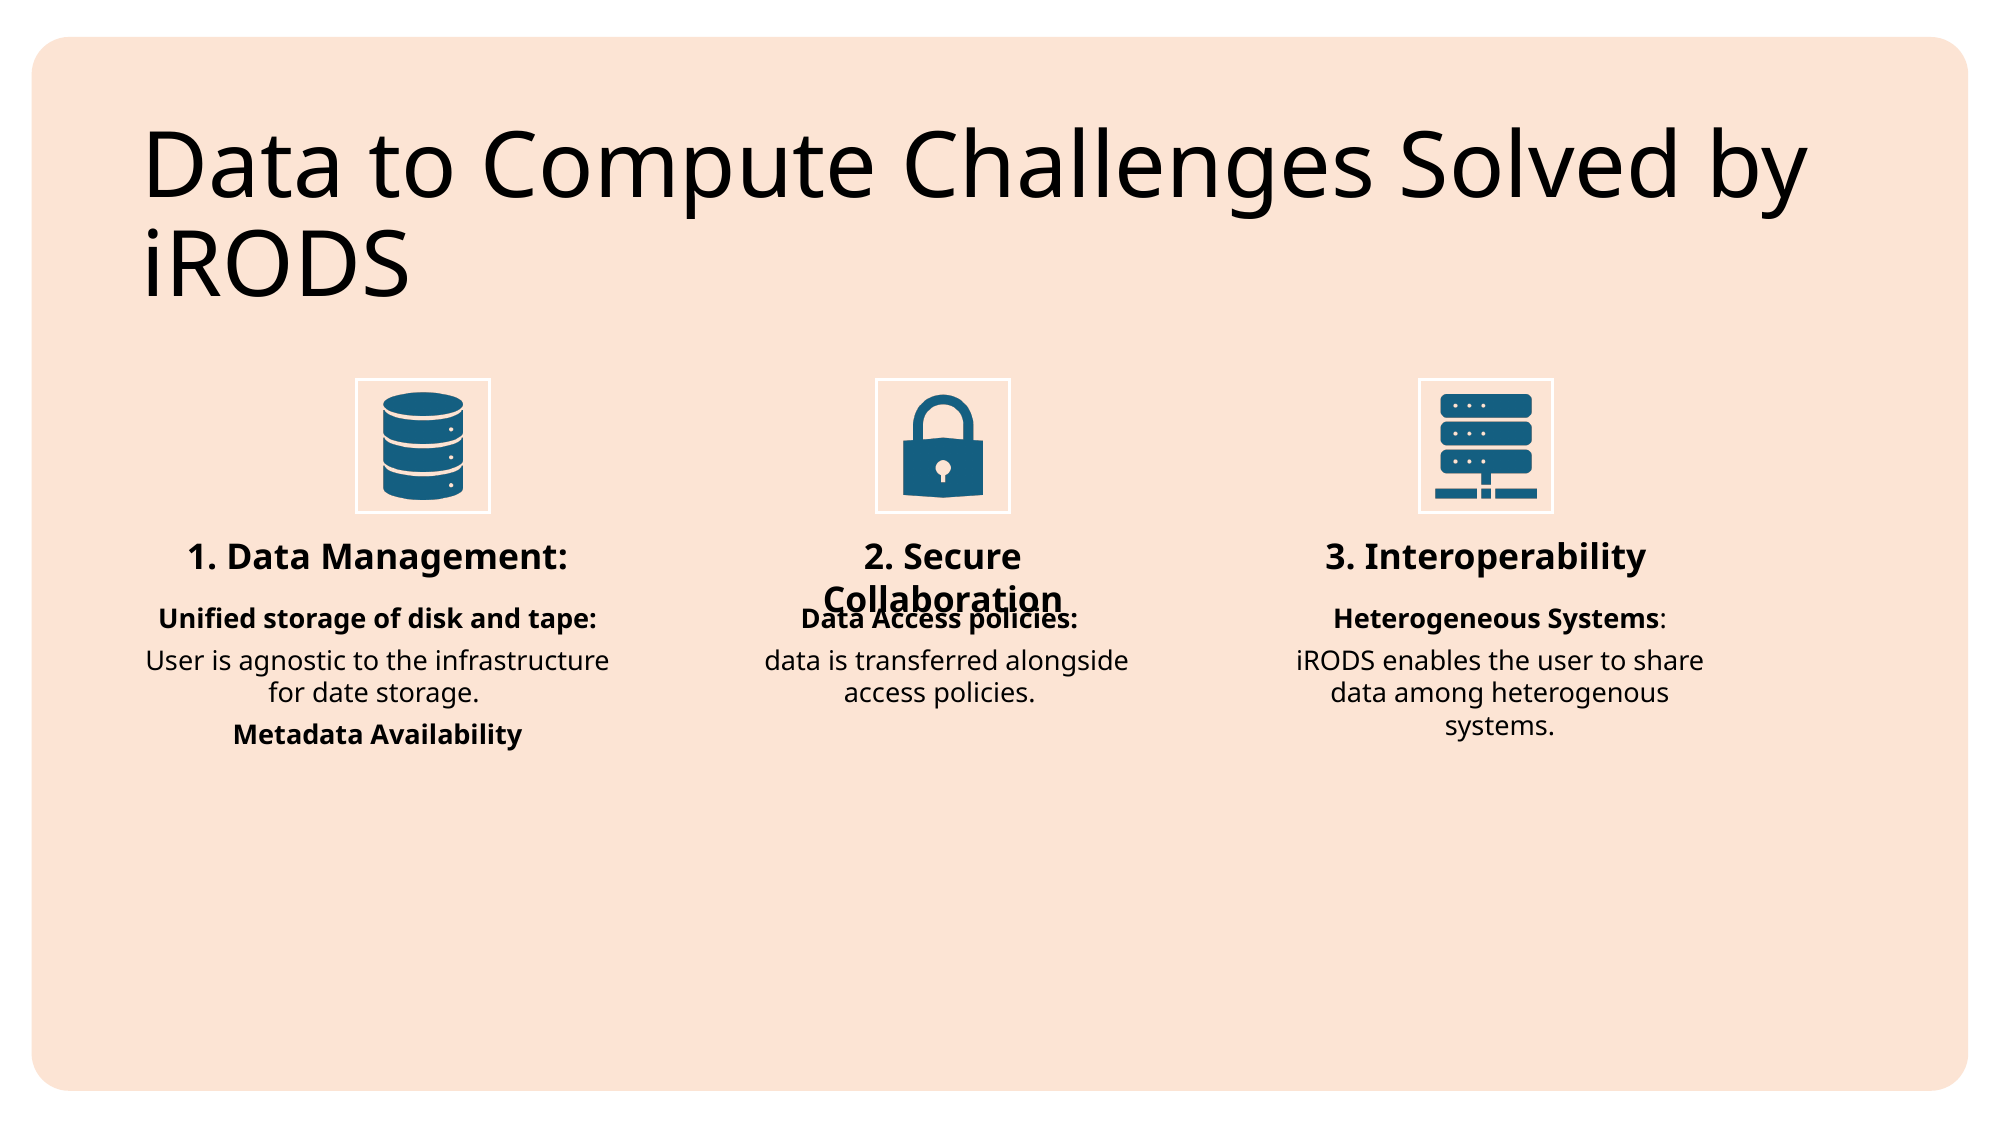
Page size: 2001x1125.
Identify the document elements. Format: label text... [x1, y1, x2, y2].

text_box 3. Interoperability [1295, 534, 1503, 592]
text_box [1503, 534, 1885, 592]
text_box [1503, 601, 1885, 880]
text_box Data Access policies: data is transferred alongside access policies. [752, 601, 1134, 880]
text_box [355, 378, 491, 514]
text_box [875, 378, 1011, 514]
text_box Unified storage of disk and tape: User is agnostic to the infrastructure for date storage. Metadata Availability [141, 601, 614, 880]
text_box 1. Data Management: [141, 534, 614, 592]
text_box Heterogeneous Systems: iRODS enables the user to share data among heterogenous systems. [1295, 601, 1503, 880]
text_box 2. Secure Collaboration [752, 534, 1134, 592]
text_box [1418, 378, 1554, 514]
text_box Data to Compute Challenges Solved by iRODS [141, 118, 1882, 175]
